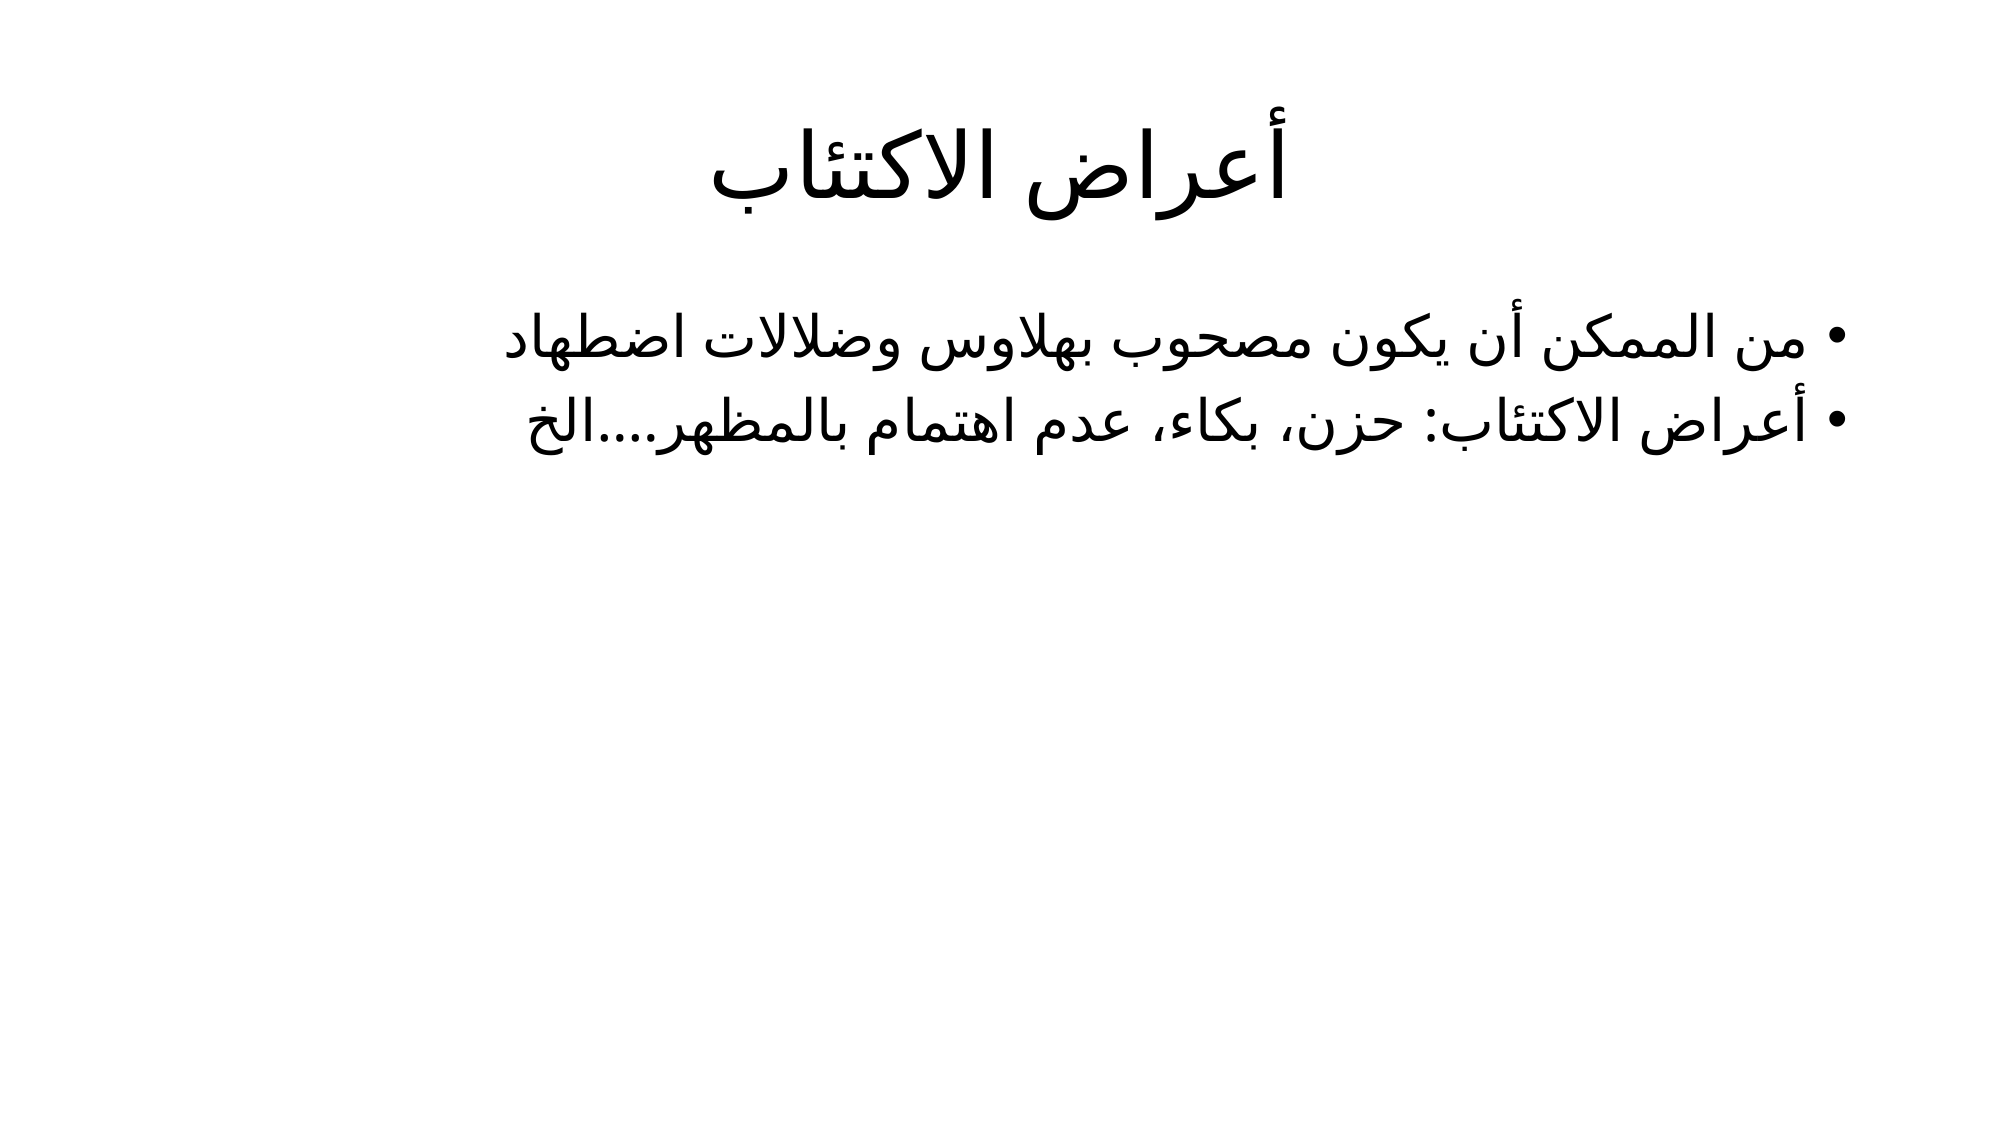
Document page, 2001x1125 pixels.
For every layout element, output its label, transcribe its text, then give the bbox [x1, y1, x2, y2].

list من الممكن أن يكون مصحوب بهلاوس وضلالات اضطهاد أعراض الاكتئاب: حزن، بكاء، عدم اهتمام بالمظهر....الخ [137, 299, 1863, 1014]
title أعراض الاكتئاب [137, 59, 1863, 278]
